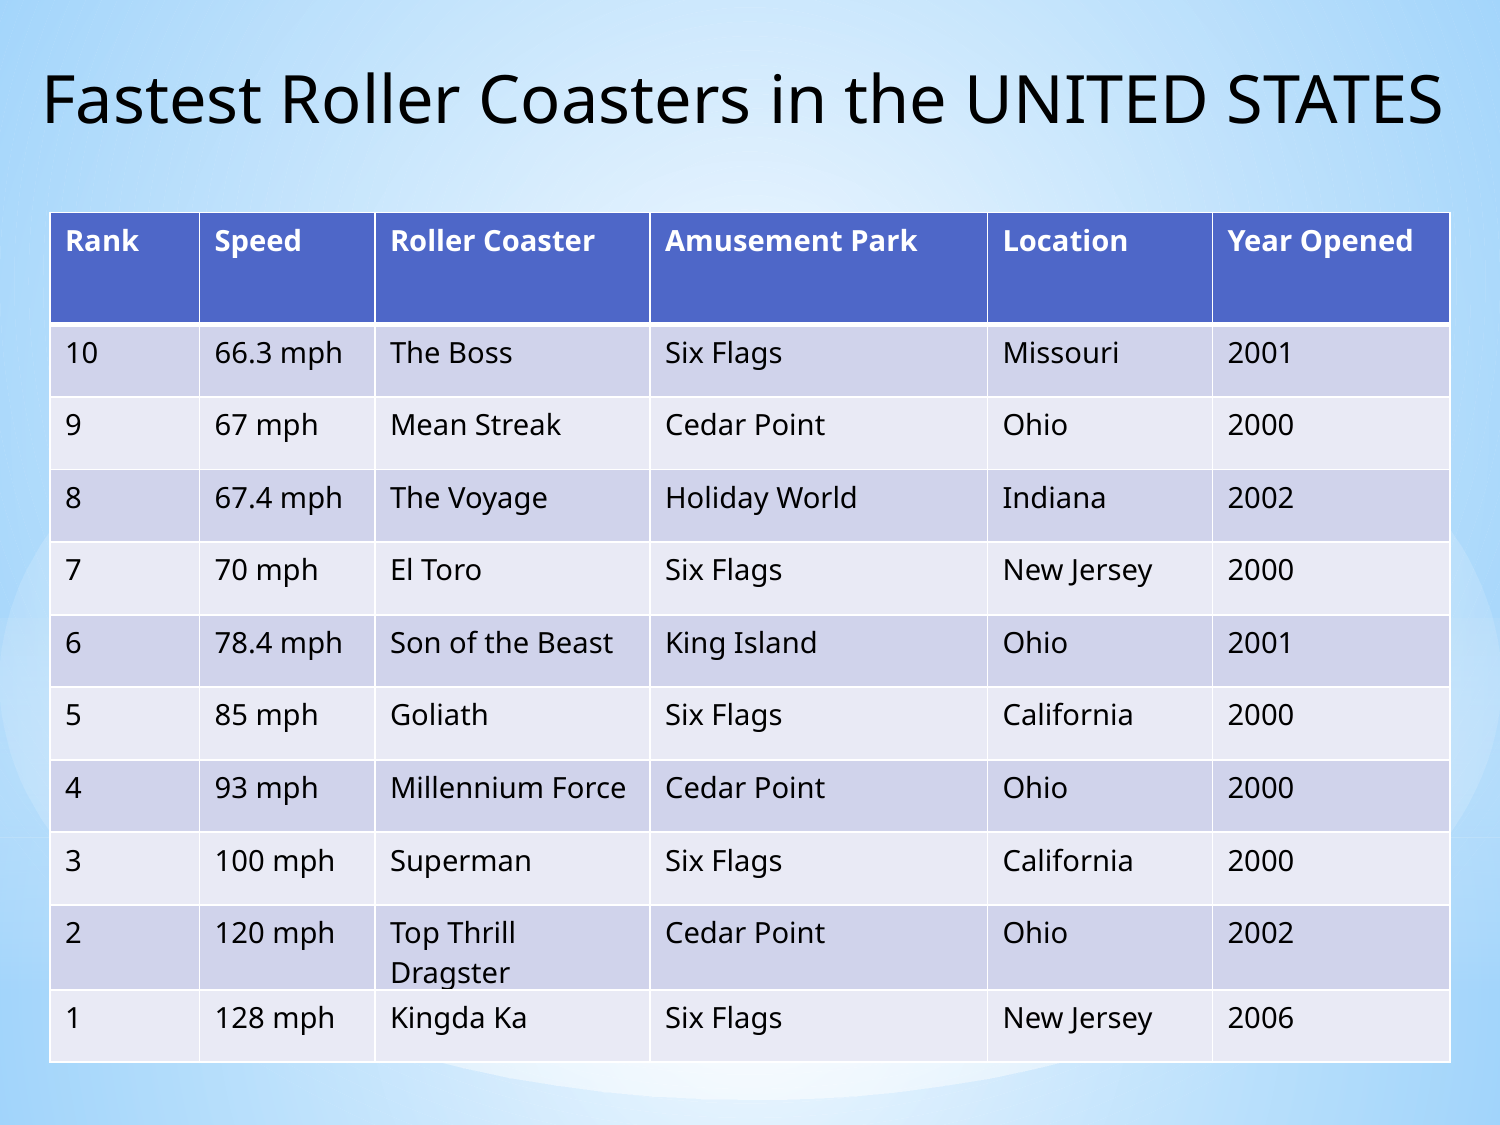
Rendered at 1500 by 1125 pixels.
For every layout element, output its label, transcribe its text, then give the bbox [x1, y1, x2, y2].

table_header Roller Coaster [376, 213, 649, 322]
table_cell 8 [51, 470, 199, 541]
table_cell Mean Streak [376, 398, 649, 469]
table_cell 5 [51, 688, 199, 759]
table_header Location [988, 213, 1212, 322]
table_cell Superman [376, 833, 649, 904]
table_cell 70 mph [200, 543, 374, 614]
table_cell The Boss [376, 327, 649, 396]
table_cell Cedar Point [651, 761, 987, 831]
table_cell 9 [51, 398, 199, 469]
table_cell Ohio [988, 761, 1212, 831]
table_cell New Jersey [988, 543, 1212, 614]
table_header Amusement Park [651, 213, 987, 322]
table_cell 2 [51, 906, 199, 989]
table_cell California [988, 688, 1212, 759]
table_cell Goliath [376, 688, 649, 759]
table_cell 85 mph [200, 688, 374, 759]
table_cell Six Flags [651, 991, 987, 1061]
table_cell Top Thrill Dragster [376, 906, 649, 989]
table_cell Holiday World [651, 470, 987, 541]
table_cell Missouri [988, 327, 1212, 396]
table_cell 78.4 mph [200, 616, 374, 686]
table_cell Son of the Beast [376, 616, 649, 686]
table_cell Ohio [988, 616, 1212, 686]
table_cell Ohio [988, 398, 1212, 469]
table_cell 100 mph [200, 833, 374, 904]
table_cell 1 [51, 991, 199, 1061]
table_cell 2001 [1213, 327, 1449, 396]
table_cell 7 [51, 543, 199, 614]
table_cell The Voyage [376, 470, 649, 541]
table_cell 120 mph [200, 906, 374, 989]
table_cell 2000 [1213, 761, 1449, 831]
table_cell 4 [51, 761, 199, 831]
text_box Fastest Roller Coasters in the UNITED STATES [24, 49, 1463, 145]
table_cell Kingda Ka [376, 991, 649, 1061]
table_cell 2002 [1213, 906, 1449, 989]
table_cell 67.4 mph [200, 470, 374, 541]
table_cell 3 [51, 833, 199, 904]
table_cell Six Flags [651, 688, 987, 759]
table_cell El Toro [376, 543, 649, 614]
table_cell 2000 [1213, 688, 1449, 759]
table_cell Millennium Force [376, 761, 649, 831]
table_cell 2001 [1213, 616, 1449, 686]
table_cell 2006 [1213, 991, 1449, 1061]
table_cell Ohio [988, 906, 1212, 989]
table_cell 2000 [1213, 398, 1449, 469]
table_cell Six Flags [651, 543, 987, 614]
table_header Speed [200, 213, 374, 322]
table_cell 93 mph [200, 761, 374, 831]
table_cell 2002 [1213, 470, 1449, 541]
table_cell California [988, 833, 1212, 904]
table_cell King Island [651, 616, 987, 686]
table_cell 2000 [1213, 543, 1449, 614]
table_cell Six Flags [651, 327, 987, 396]
table_header Year Opened [1213, 213, 1449, 322]
table_cell 66.3 mph [200, 327, 374, 396]
table_cell 6 [51, 616, 199, 686]
table_cell New Jersey [988, 991, 1212, 1061]
table_cell 10 [51, 327, 199, 396]
table_cell Indiana [988, 470, 1212, 541]
table_cell 2000 [1213, 833, 1449, 904]
table_cell Cedar Point [651, 398, 987, 469]
table_cell 128 mph [200, 991, 374, 1061]
table_cell Six Flags [651, 833, 987, 904]
table_header Rank [51, 213, 199, 322]
table_cell 67 mph [200, 398, 374, 469]
table_cell Cedar Point [651, 906, 987, 989]
